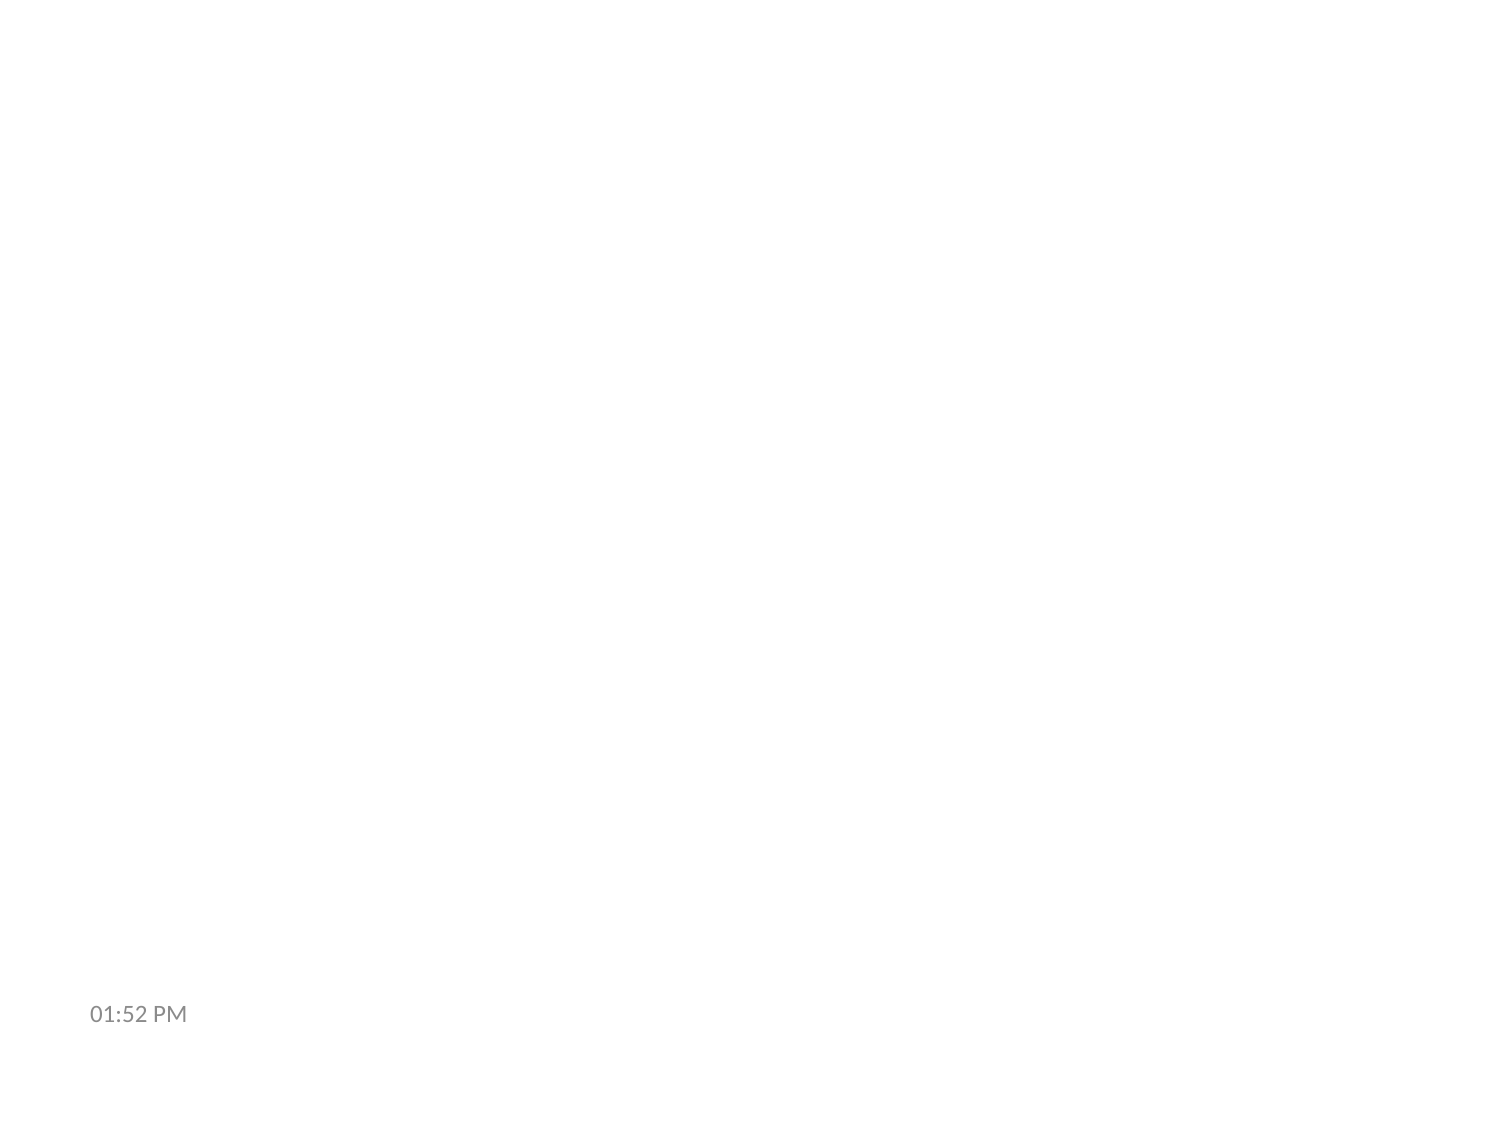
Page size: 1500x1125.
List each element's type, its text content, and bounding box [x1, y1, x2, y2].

text_box 3:35 PM [75, 982, 425, 1043]
